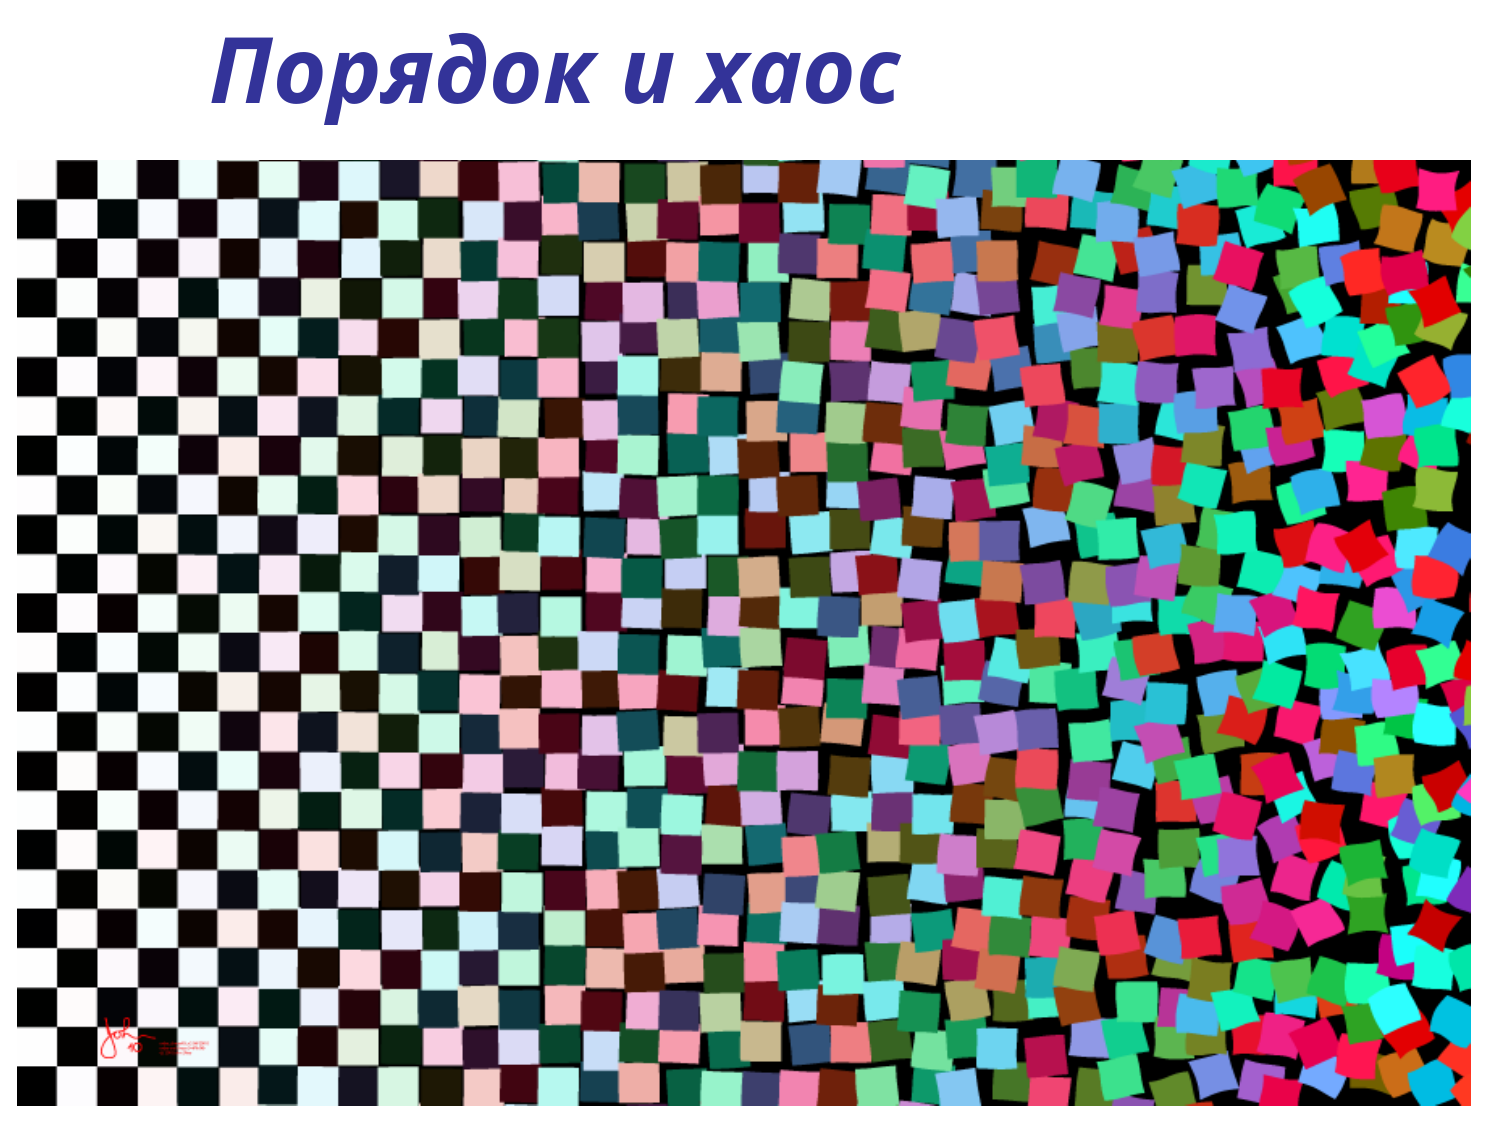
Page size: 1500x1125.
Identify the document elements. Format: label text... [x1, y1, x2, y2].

title Порядок и хаос [194, 0, 1474, 163]
picture [17, 160, 1471, 1107]
